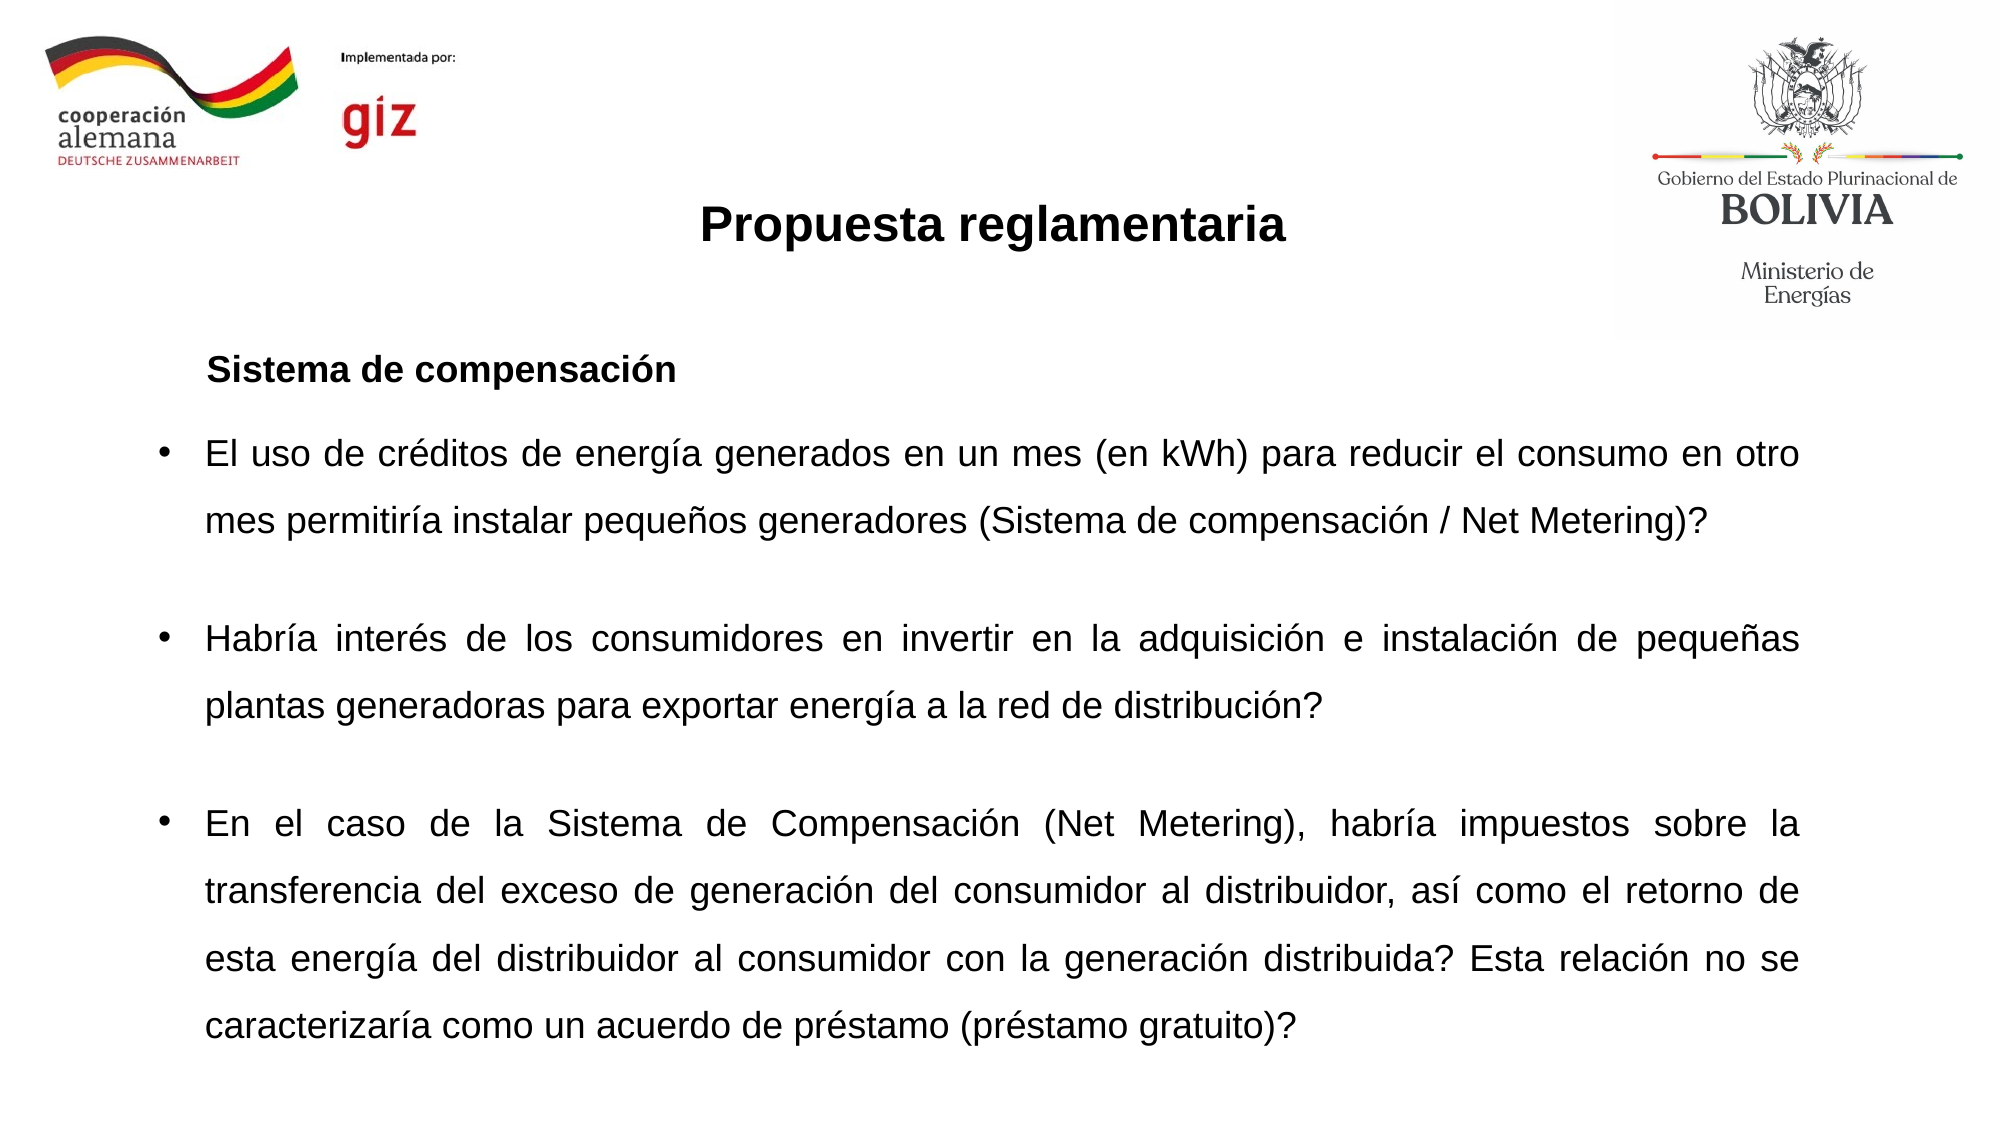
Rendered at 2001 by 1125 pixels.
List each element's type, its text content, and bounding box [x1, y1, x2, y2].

picture [1615, 0, 2000, 341]
picture [16, 0, 483, 199]
text_box [184, 660, 1898, 721]
text_box Propuesta reglamentaria [0, 183, 1615, 259]
text_box El uso de créditos de energía generados en un mes (en kWh) para reducir el consumo en otro mes permitiría instalar pequeños generadores (Sistema de compensación / Net Metering)? Habría interés de los consumidores en invertir en la adquisición e instalación de pequeñas plantas generadoras para exportar energía a la red de distribución? En el caso de la Sistema de Compensación (Net Metering), habría impuestos sobre la transferencia del exceso de generación del consumidor al distribuidor, así como el retorno de esta energía del distribuidor al consumidor con la generación distribuida? Esta relación no se caracterizaría como un acuerdo de préstamo (préstamo gratuito)? [143, 303, 1816, 1125]
text_box Sistema de compensación [191, 334, 693, 397]
